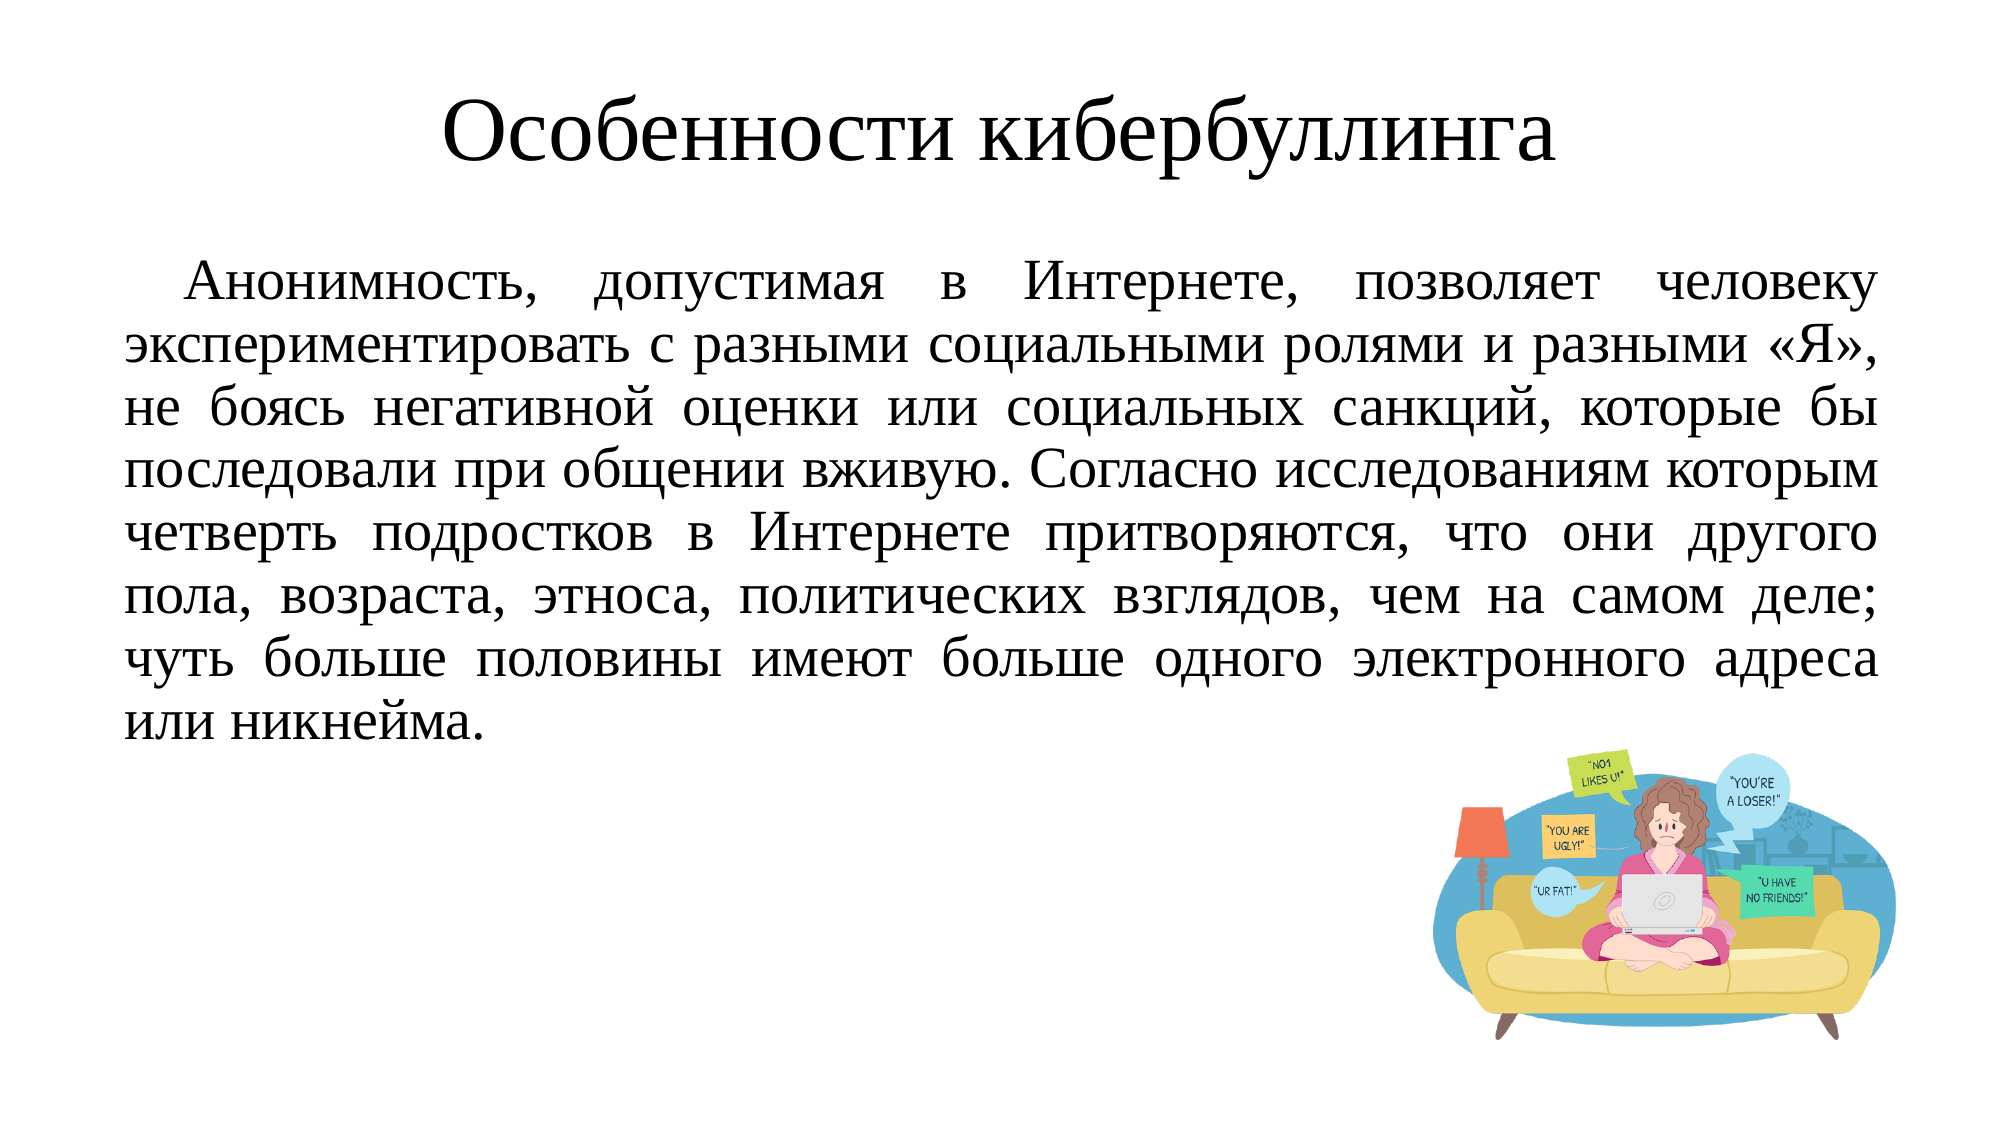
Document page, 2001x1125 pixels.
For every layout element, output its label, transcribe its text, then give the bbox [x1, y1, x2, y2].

list Анонимность, допустимая в Интернете, позволяет человеку экспериментировать с разными социальными ролями и разными «Я», не боясь негативной оценки или социальных санкций, которые бы последовали при общении вживую. Согласно исследованиям которым четверть подростков в Интернете притворяются, что они другого пола, возраста, этноса, политических взглядов, чем на самом деле; чуть больше половины имеют больше одного электронного адреса или никнейма. [109, 241, 1896, 1014]
picture [1433, 749, 1896, 1040]
title Особенности кибербуллинга [137, 59, 1863, 203]
